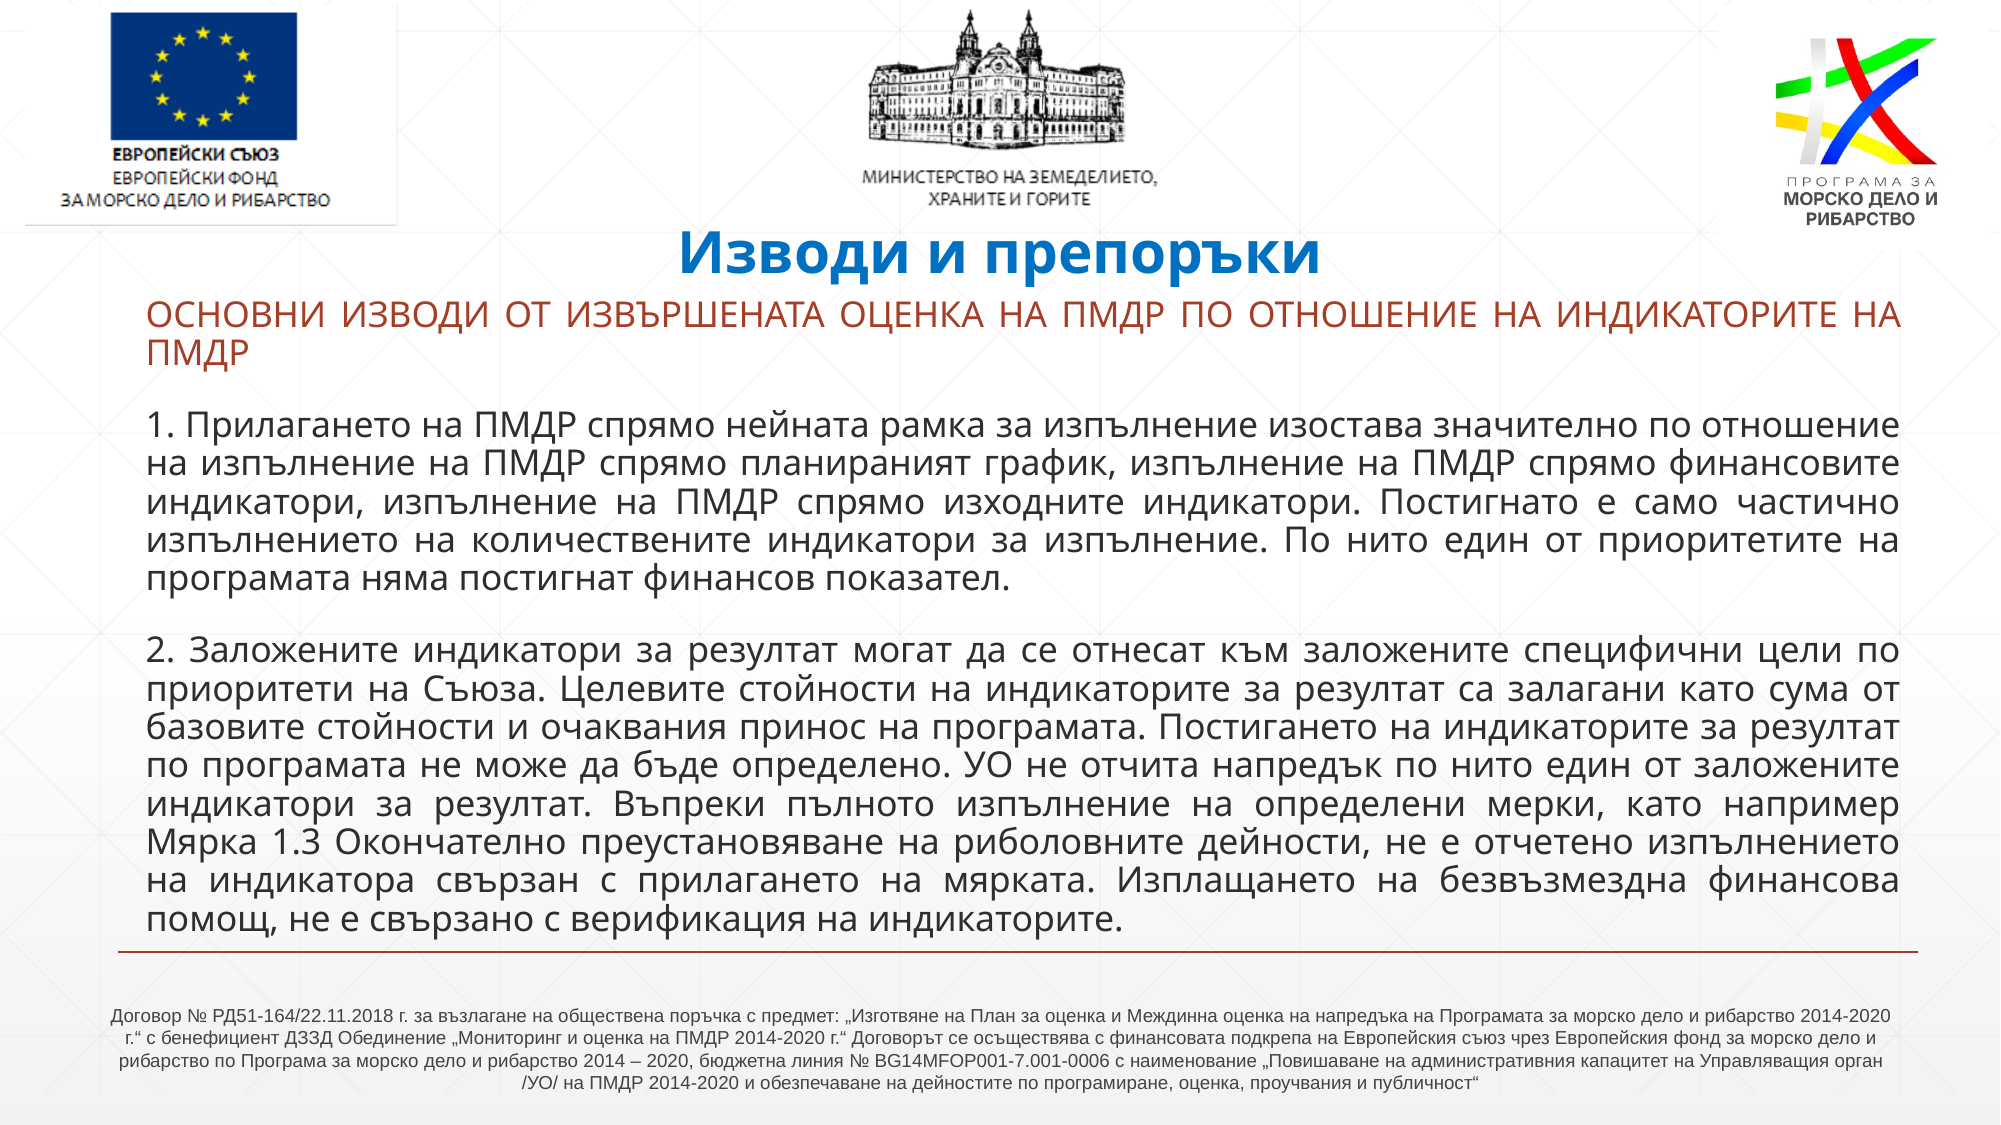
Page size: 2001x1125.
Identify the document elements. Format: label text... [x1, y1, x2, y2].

picture [862, 5, 1138, 154]
picture [779, 158, 1244, 245]
picture [1718, 5, 1989, 250]
list ОСНОВНИ ИЗВОДИ ОТ ИЗВЪРШЕНАТА ОЦЕНКА НА ПМДР ПО ОТНОШЕНИЕ НА ИНДИКАТОРИТЕ НА ПМДР 1. Прилагането на ПМДР спрямо нейната рамка за изпълнение изостава значително по отношение на изпълнение на ПМДР спрямо планираният график, изпълнение на ПМДР спрямо финансовите индикатори, изпълнение на ПМДР спрямо изходните индикатори. Постигнато е само частично изпълнението на количествените индикатори за изпълнение. По нито един от приоритетите на програмата няма постигнат финансов показател. 2. Заложените индикатори за резултат могат да се отнесат към заложените специфични цели по приоритети на Съюза. Целевите стойности на индикаторите за резултат са залагани като сума от базовите стойности и очаквания принос на програмата. Постигането на индикаторите за резултат по програмата не може да бъде определено. УО не отчита напредък по нито един от заложените индикатори за резултат. Въпреки пълното изпълнение на определени мерки, като например Мярка 1.3 Окончателно преустановяване на риболовните дейности, не е отчетено изпълнението на индикатора свързан с прилагането на мярката. Изплащането на безвъзмездна финансова помощ, не е свързано с верификация на индикаторите. [123, 288, 1918, 960]
footer Договор № РД51-164/22.11.2018 г. за възлагане на обществена поръчка с предмет: „Изготвяне на План за оценка и Междинна оценка на напредъка на Програмата за морско дело и рибарство 2014-2020 г.“ с бенефициент ДЗЗД Обединение „Мониторинг и оценка на ПМДР 2014-2020 г.“ Договорът се осъществява с финансовата подкрепа на Европейския съюз чрез Европейския фонд за морско дело и рибарство по Програма за морско дело и рибарство 2014 – 2020, бюджетна линия № BG14MFOP001-7.001-0006 с наименование „Повишаване на административния капацитет на Управляващия орган /УО/ на ПМДР 2014-2020 и обезпечаване на дейностите по програмиране, оценка, проучвания и публичност“ [91, 998, 1909, 1099]
title Изводи и препоръки [170, 221, 1830, 294]
picture [25, 5, 399, 227]
